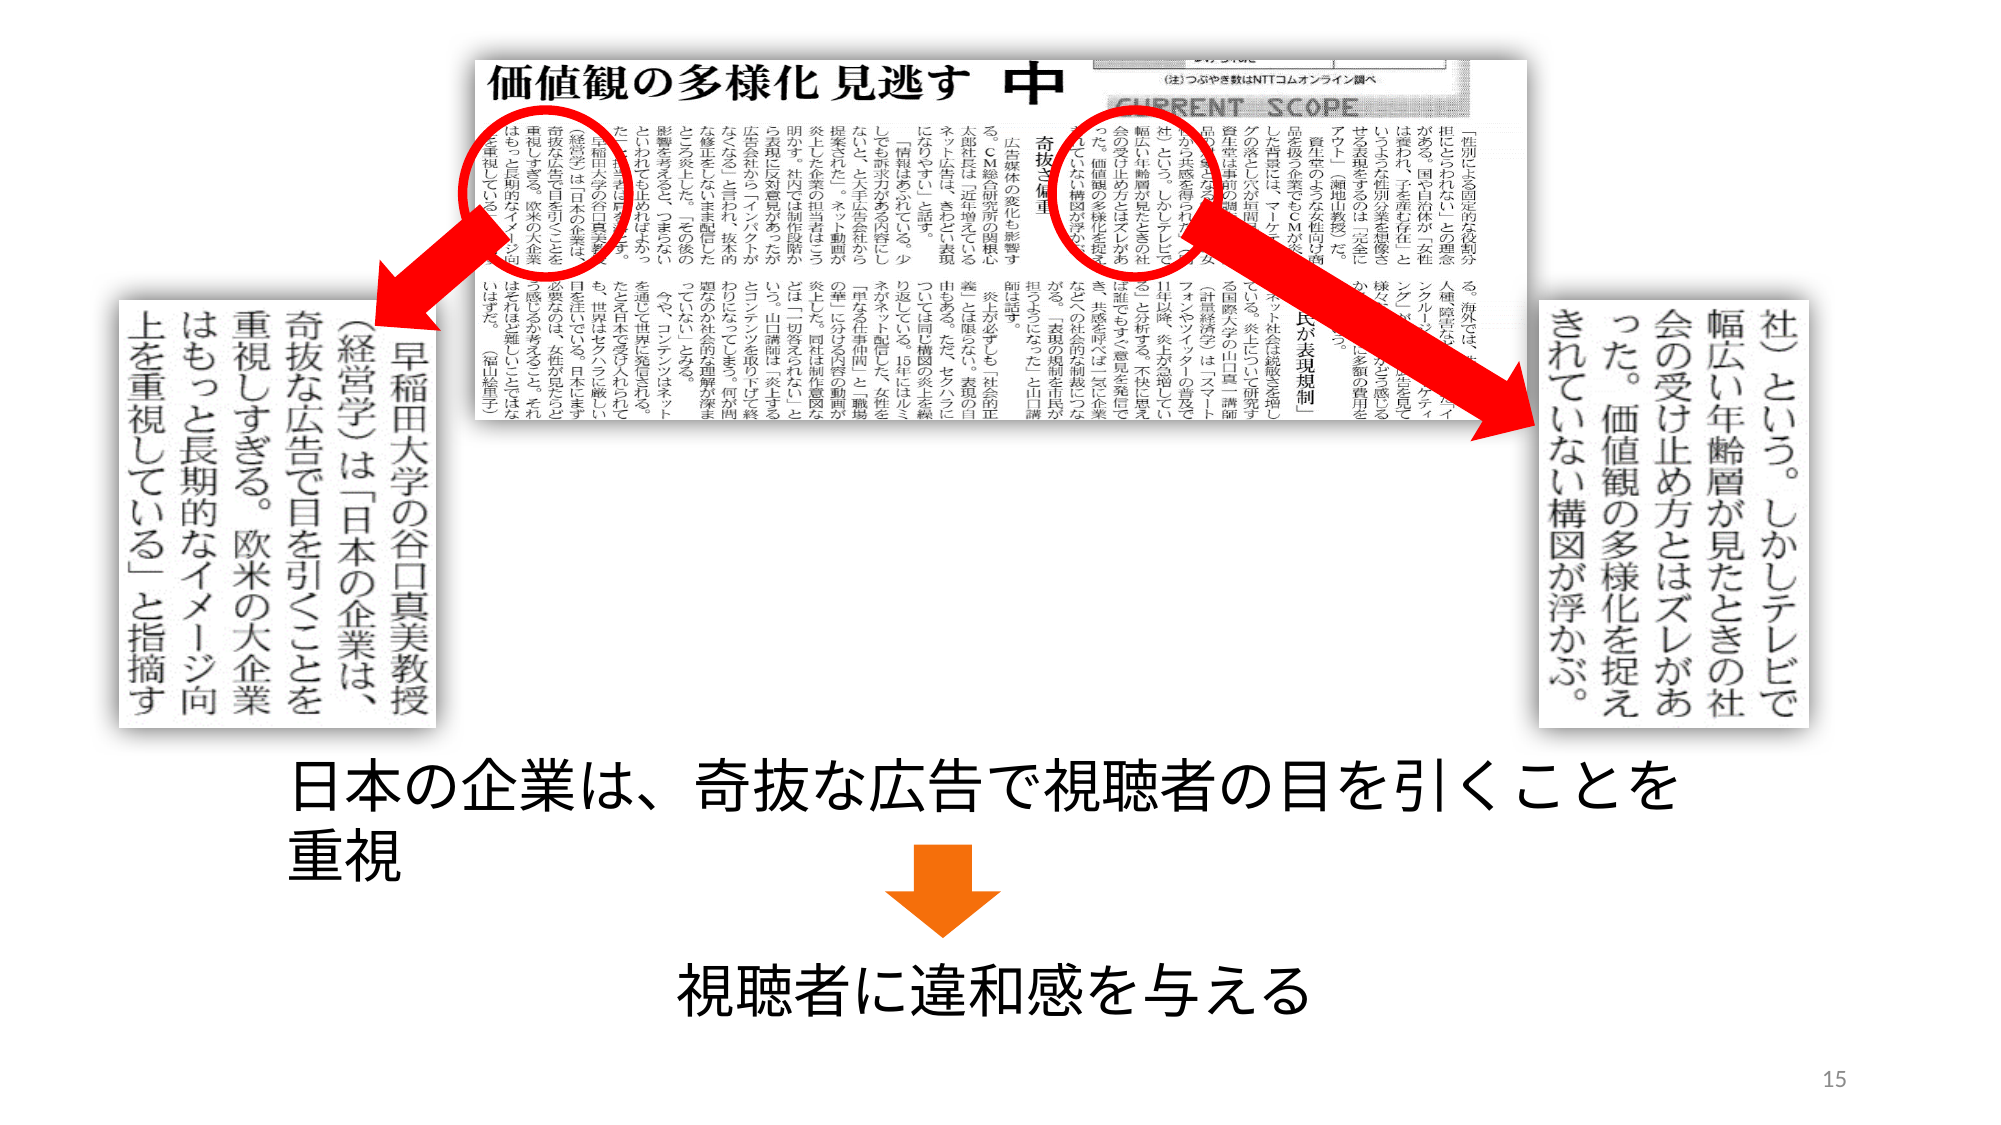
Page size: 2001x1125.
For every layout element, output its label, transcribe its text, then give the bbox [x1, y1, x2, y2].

text_box [1468, 388, 1537, 443]
text_box [436, 323, 444, 332]
picture [1539, 300, 1809, 728]
slide_number 15 [1412, 1048, 1863, 1108]
text_box 日本の企業は、奇抜な広告で視聴者の目を引くことを重視 [271, 742, 1731, 897]
text_box [881, 843, 1004, 940]
text_box [375, 218, 462, 306]
text_box 視聴者に違和感を与える [662, 947, 2000, 1032]
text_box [462, 60, 1527, 420]
picture [119, 300, 436, 728]
